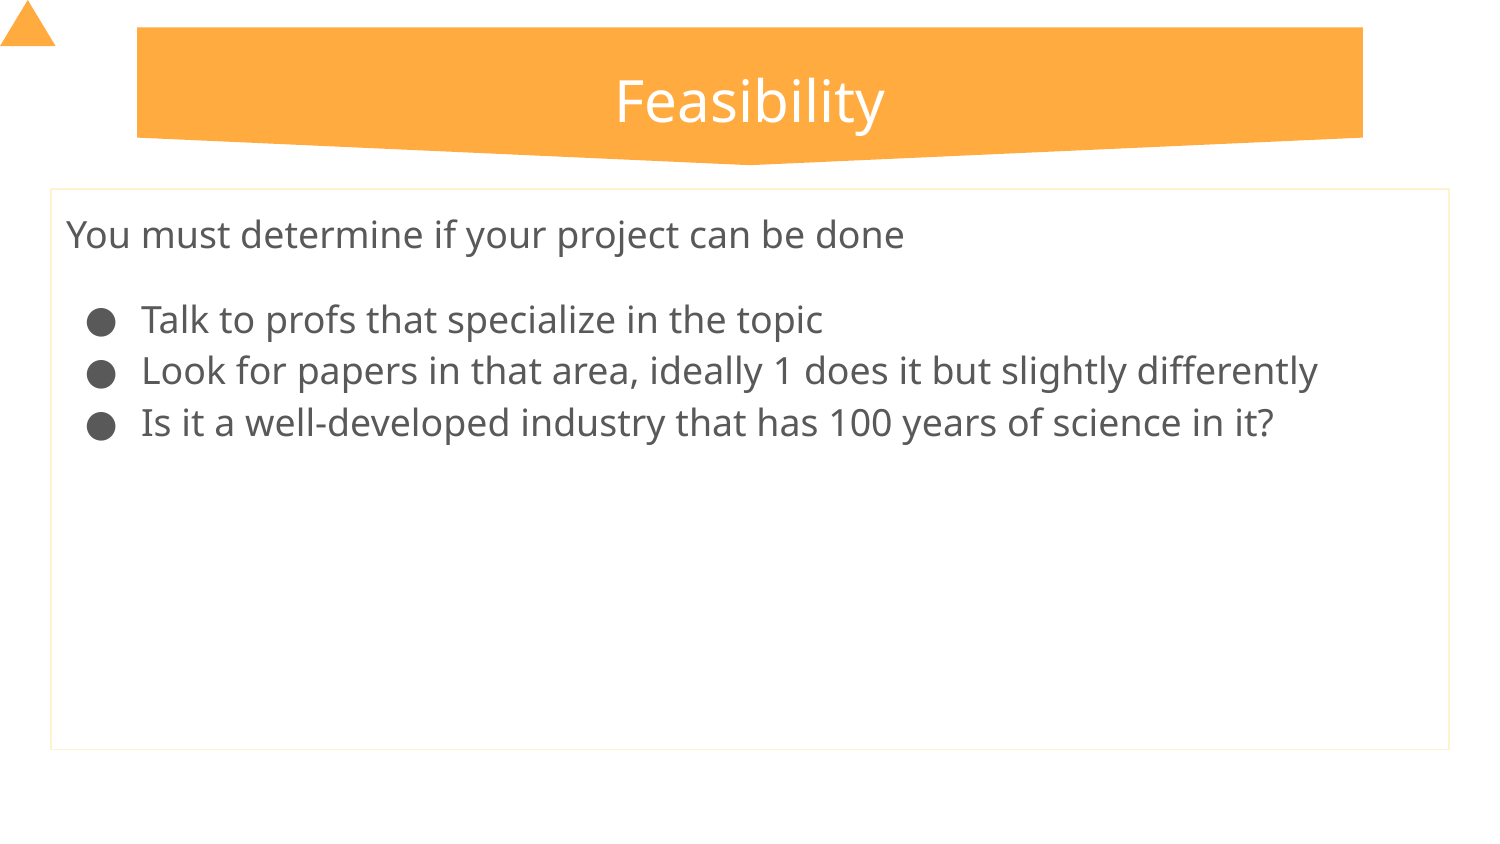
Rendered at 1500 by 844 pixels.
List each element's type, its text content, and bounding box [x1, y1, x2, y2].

title Feasibility [51, 49, 1449, 144]
text_box [137, 27, 1363, 49]
list You must determine if your project can be done Talk to profs that specialize in the topic Look for papers in that area, ideally 1 does it but slightly differently Is it a well-developed industry that has 100 years of science in it? [51, 189, 1449, 750]
text_box [279, 144, 1221, 166]
text_box [0, 0, 56, 47]
